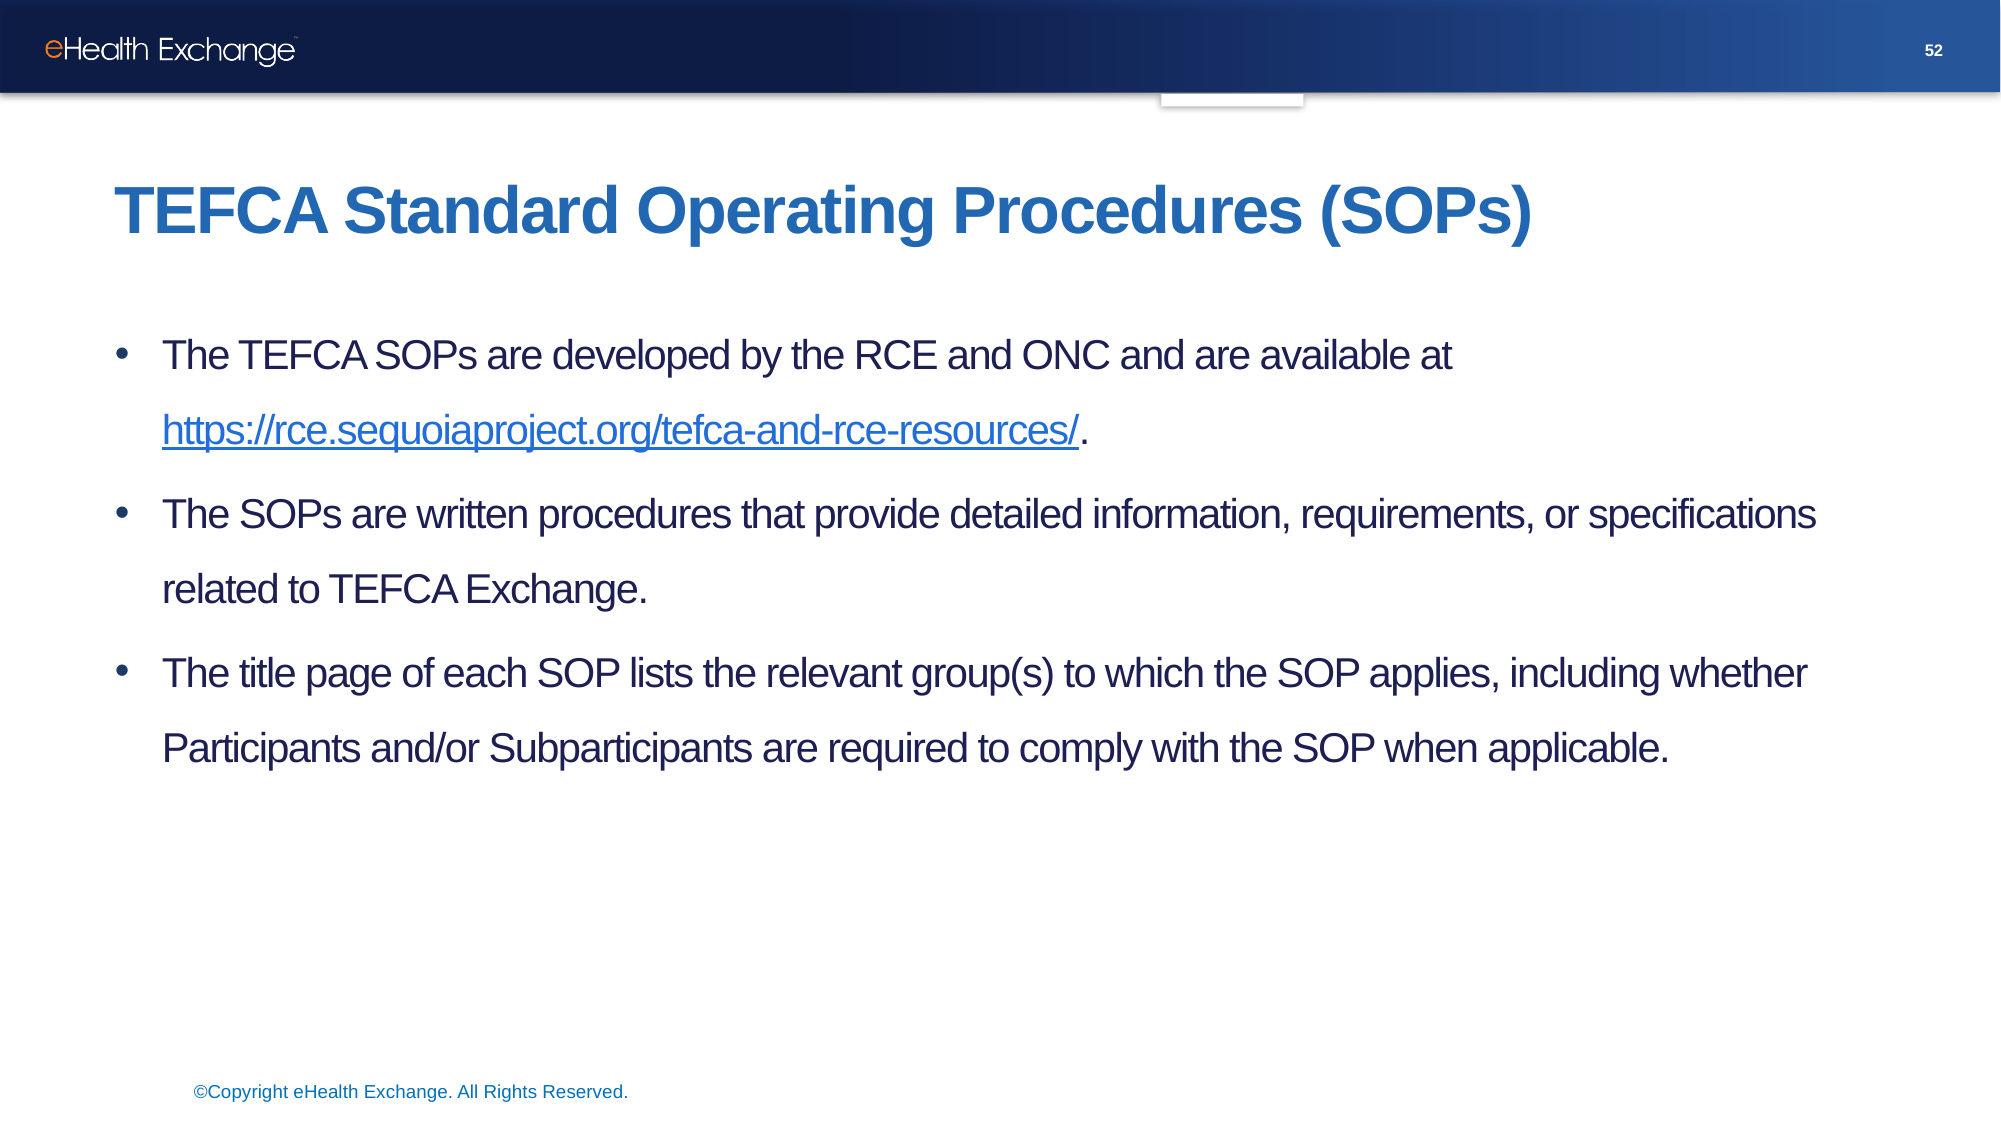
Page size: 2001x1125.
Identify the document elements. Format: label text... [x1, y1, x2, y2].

slide_number 52 [1891, 32, 1958, 93]
title TEFCA Standard Operating Procedures (SOPs) [99, 159, 1900, 295]
list The TEFCA SOPs are developed by the RCE and ONC and are available at https://rce.sequoiaproject.org/tefca-and-rce-resources/. The SOPs are written procedures that provide detailed information, requirements, or specifications related to TEFCA Exchange. The title page of each SOP lists the relevant group(s) to which the SOP applies, including whether Participants and/or Subparticipants are required to comply with the SOP when applicable. [99, 295, 1900, 966]
footer ©Copyright eHealth Exchange. All Rights Reserved. [178, 1057, 978, 1125]
picture [15, 21, 316, 82]
